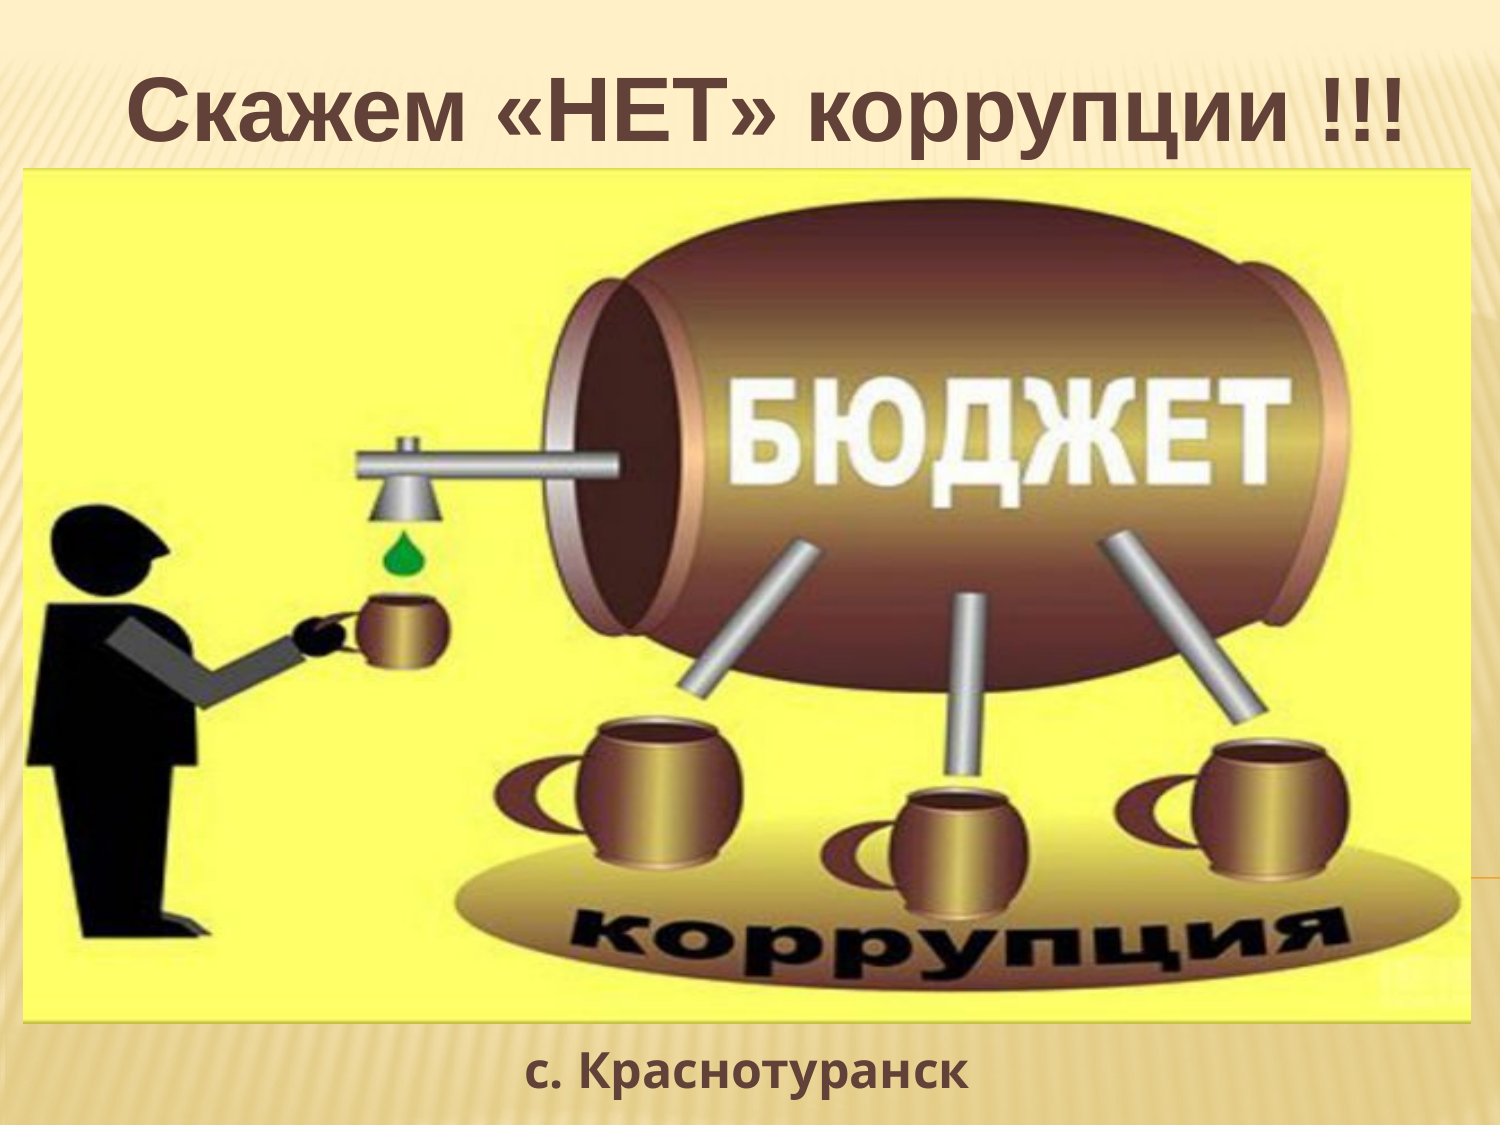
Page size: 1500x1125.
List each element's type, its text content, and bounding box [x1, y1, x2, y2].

text_box Скажем «НЕТ» коррупции !!! [100, 42, 1436, 167]
subtitle с. Краснотуранск [85, 1046, 1410, 1106]
picture [23, 168, 1471, 1024]
